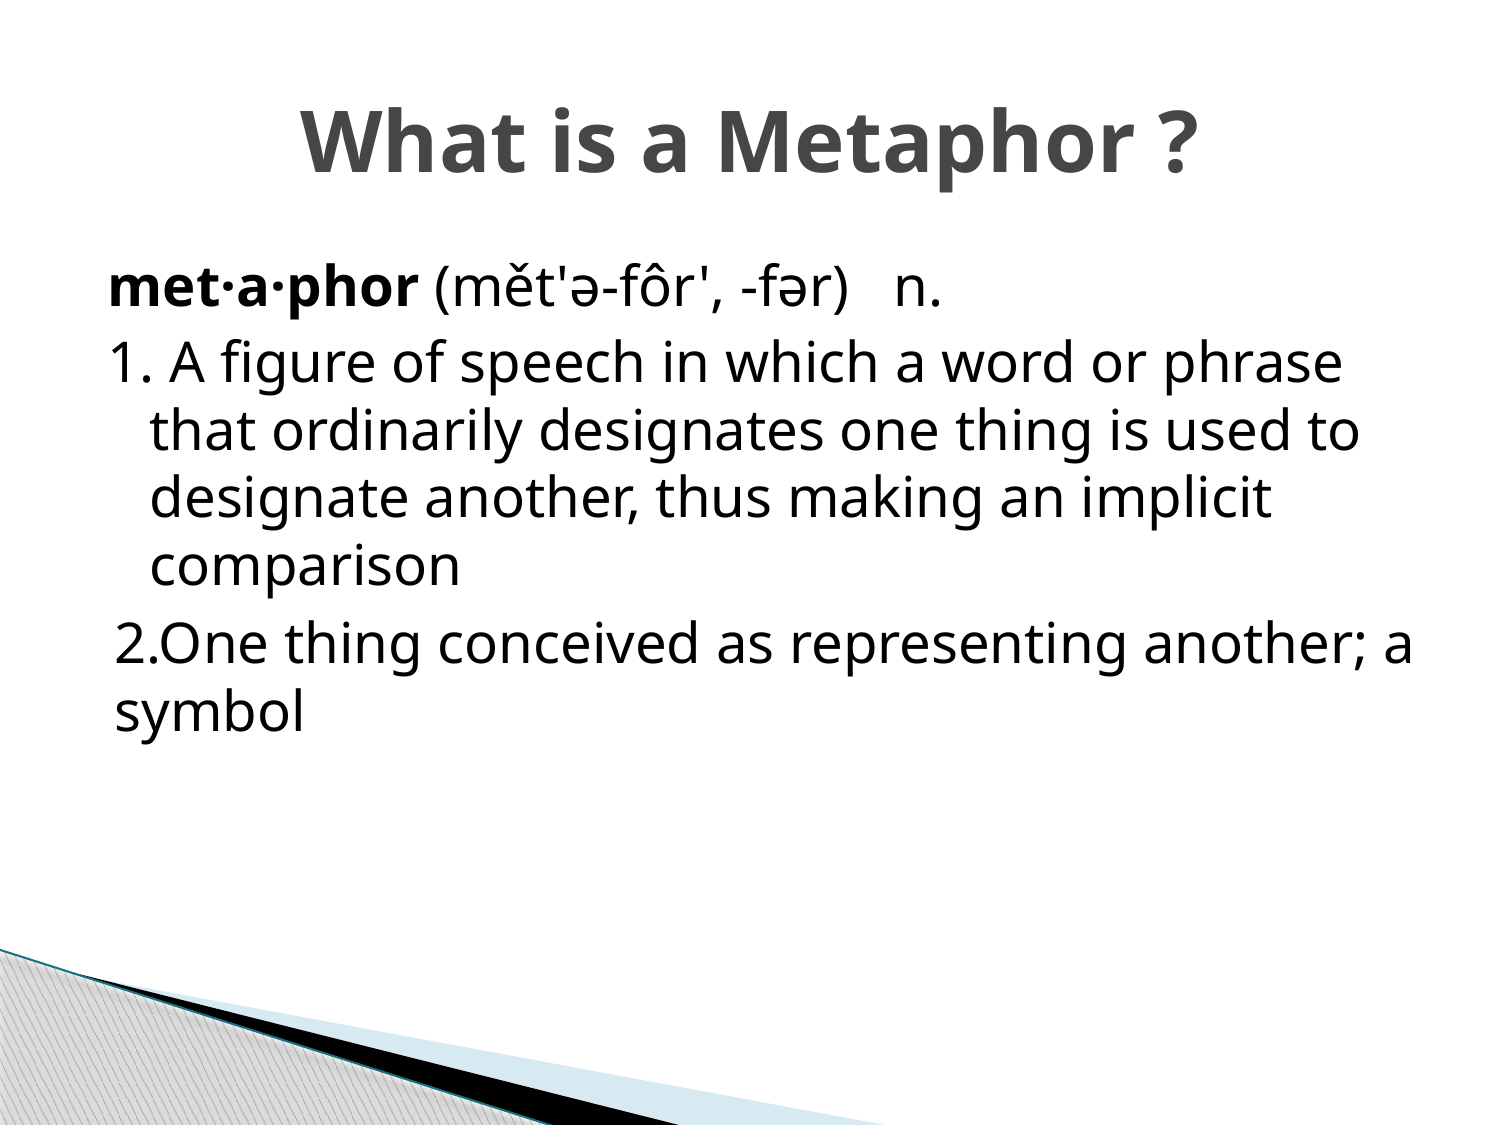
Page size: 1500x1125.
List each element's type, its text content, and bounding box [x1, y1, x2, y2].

title What is a Metaphor ? [75, 45, 1425, 233]
list met·a·phor (mět'ə-fôr', -fər) n. 1. A figure of speech in which a word or phrase that ordinarily designates one thing is used to designate another, thus making an implicit comparison [75, 243, 1425, 613]
text_box 2.One thing conceived as representing another; a symbol [99, 599, 1450, 750]
